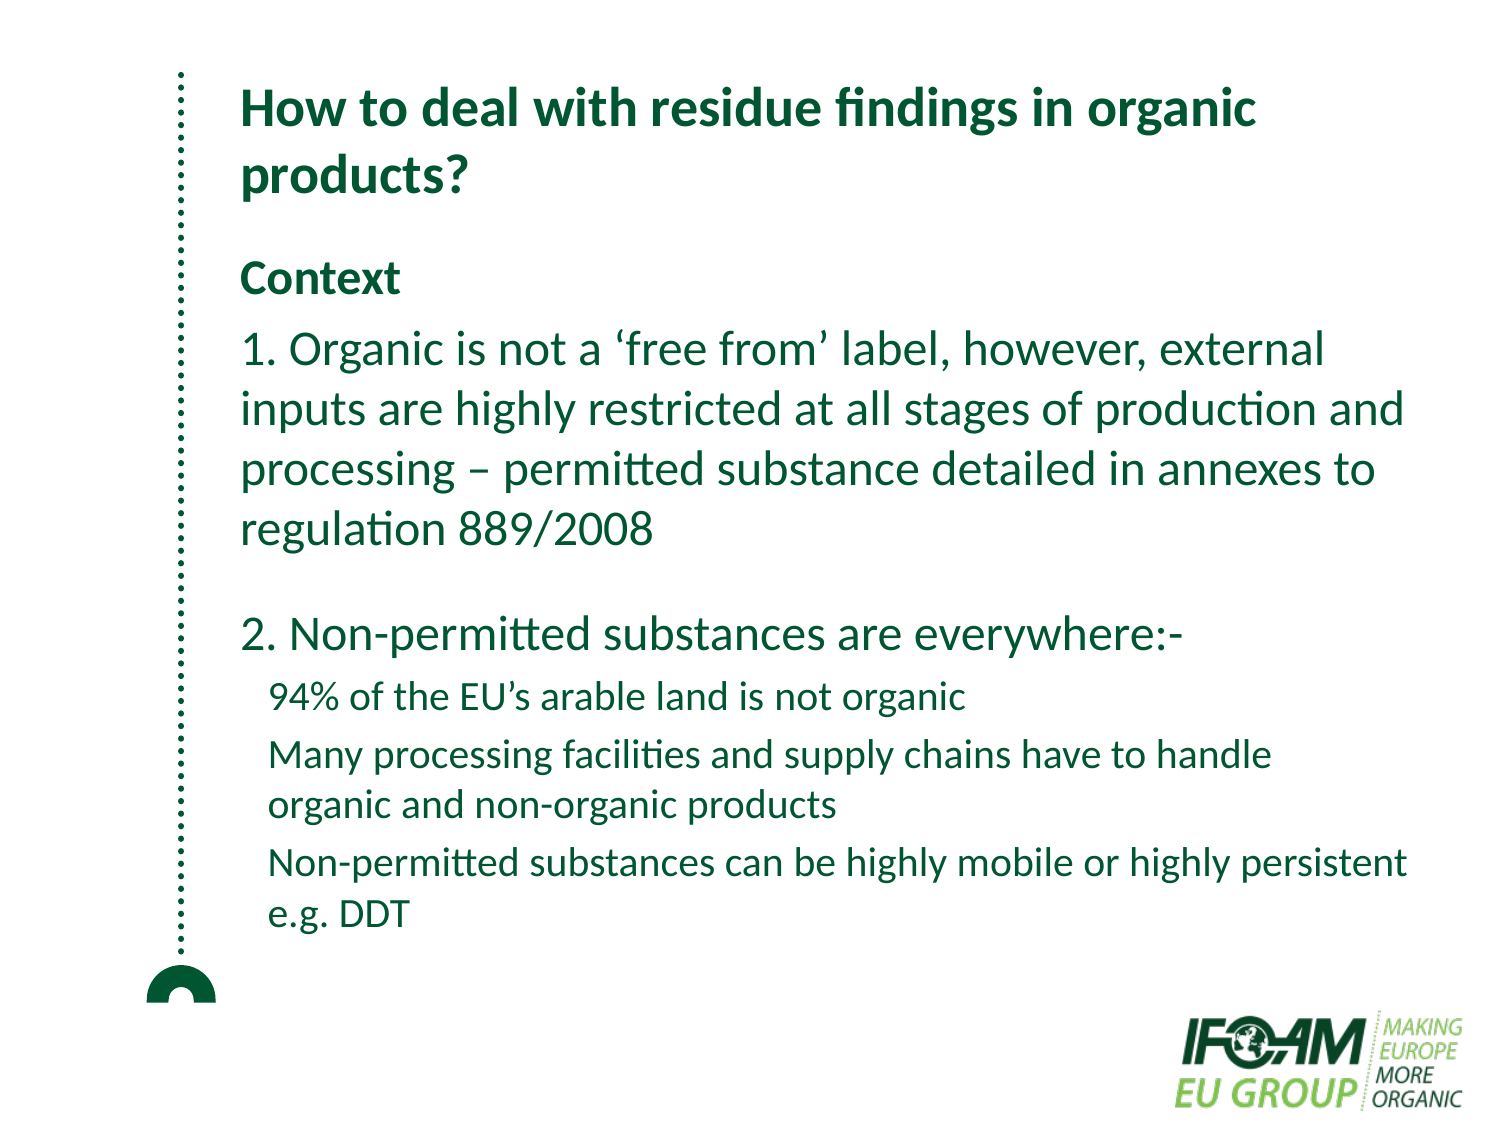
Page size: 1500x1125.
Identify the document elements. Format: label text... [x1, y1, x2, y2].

list Context 1. Organic is not a ‘free from’ label, however, external inputs are highly restricted at all stages of production and processing – permitted substance detailed in annexes to regulation 889/2008 2. Non-permitted substances are everywhere:- 94% of the EU’s arable land is not organic Many processing facilities and supply chains have to handle organic and non-organic products Non-permitted substances can be highly mobile or highly persistent e.g. DDT [225, 237, 1425, 1000]
title How to deal with residue findings in organic products? [225, 62, 1425, 213]
text_box [249, 87, 1450, 238]
